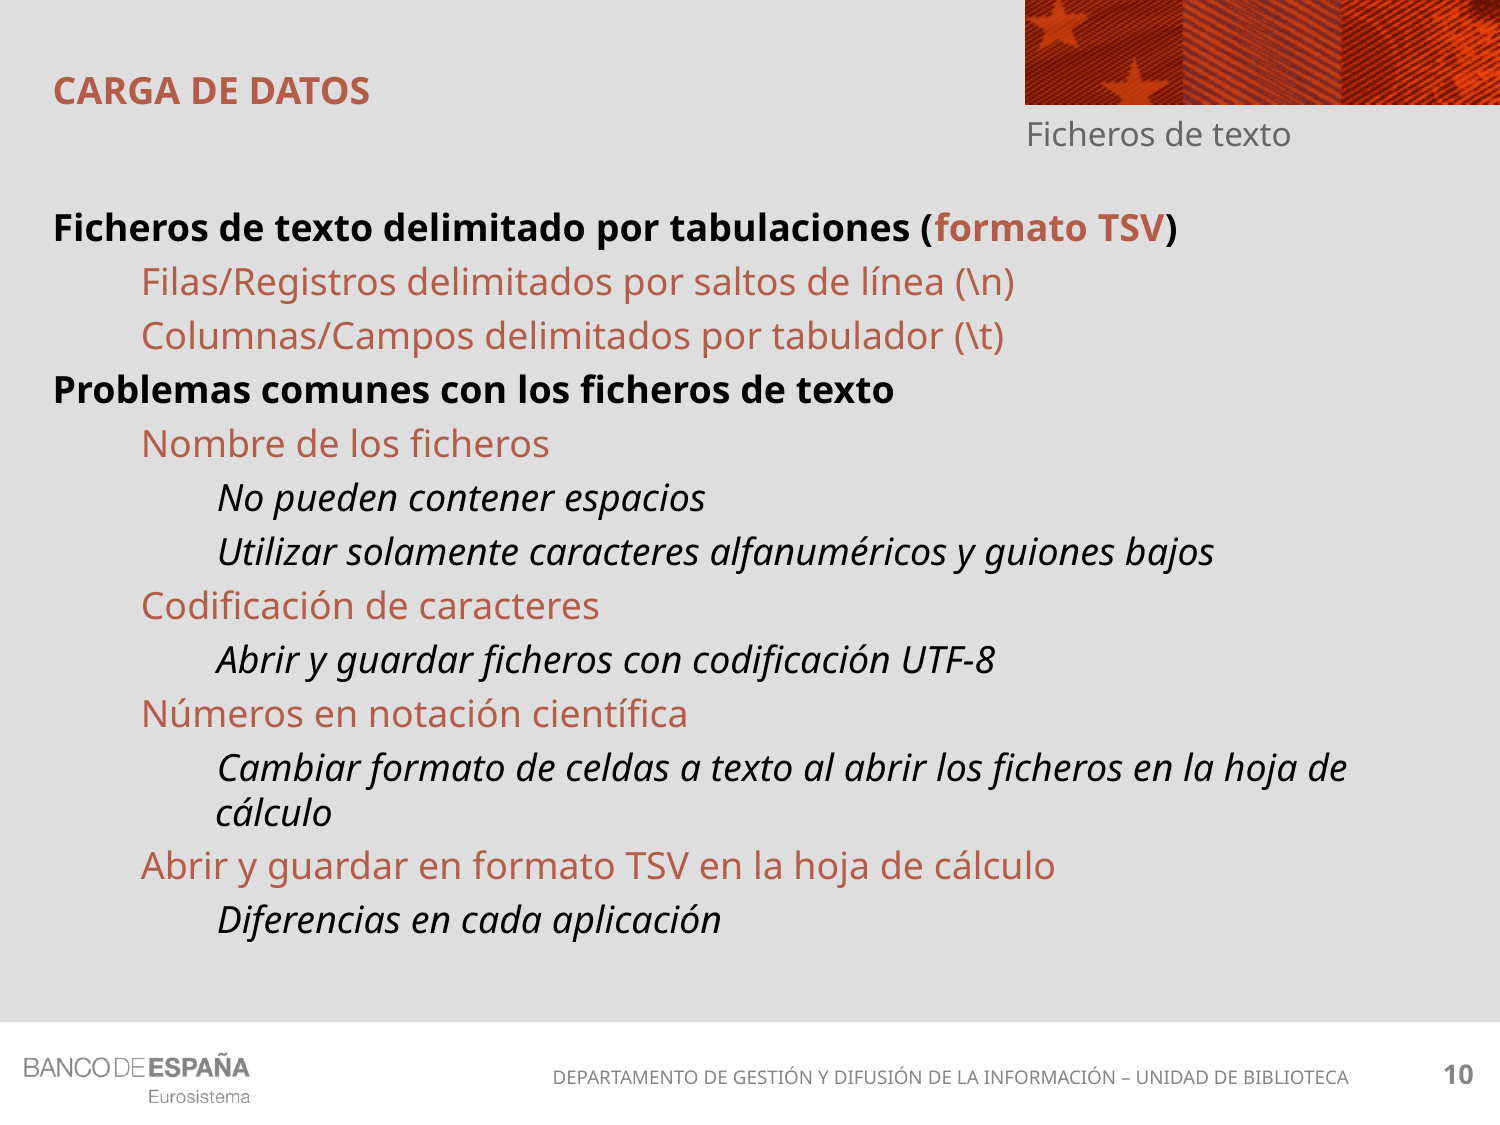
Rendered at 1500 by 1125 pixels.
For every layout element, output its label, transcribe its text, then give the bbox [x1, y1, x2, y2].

list Ficheros de texto delimitado por tabulaciones (formato TSV) Filas/Registros delimitados por saltos de línea (\n) Columnas/Campos delimitados por tabulador (\t) Problemas comunes con los ficheros de texto Nombre de los ficheros No pueden contener espacios Utilizar solamente caracteres alfanuméricos y guiones bajos Codificación de caracteres Abrir y guardar ficheros con codificación UTF-8 Números en notación científica Cambiar formato de celdas a texto al abrir los ficheros en la hoja de cálculo Abrir y guardar en formato TSV en la hoja de cálculo Diferencias en cada aplicación [37, 196, 1445, 1012]
picture [24, 1052, 250, 1103]
title CARGA DE DATOS [37, 18, 1011, 162]
picture [1025, 0, 1500, 105]
list Ficheros de texto [1025, 108, 1500, 164]
slide_number 10 [1415, 1050, 1474, 1098]
